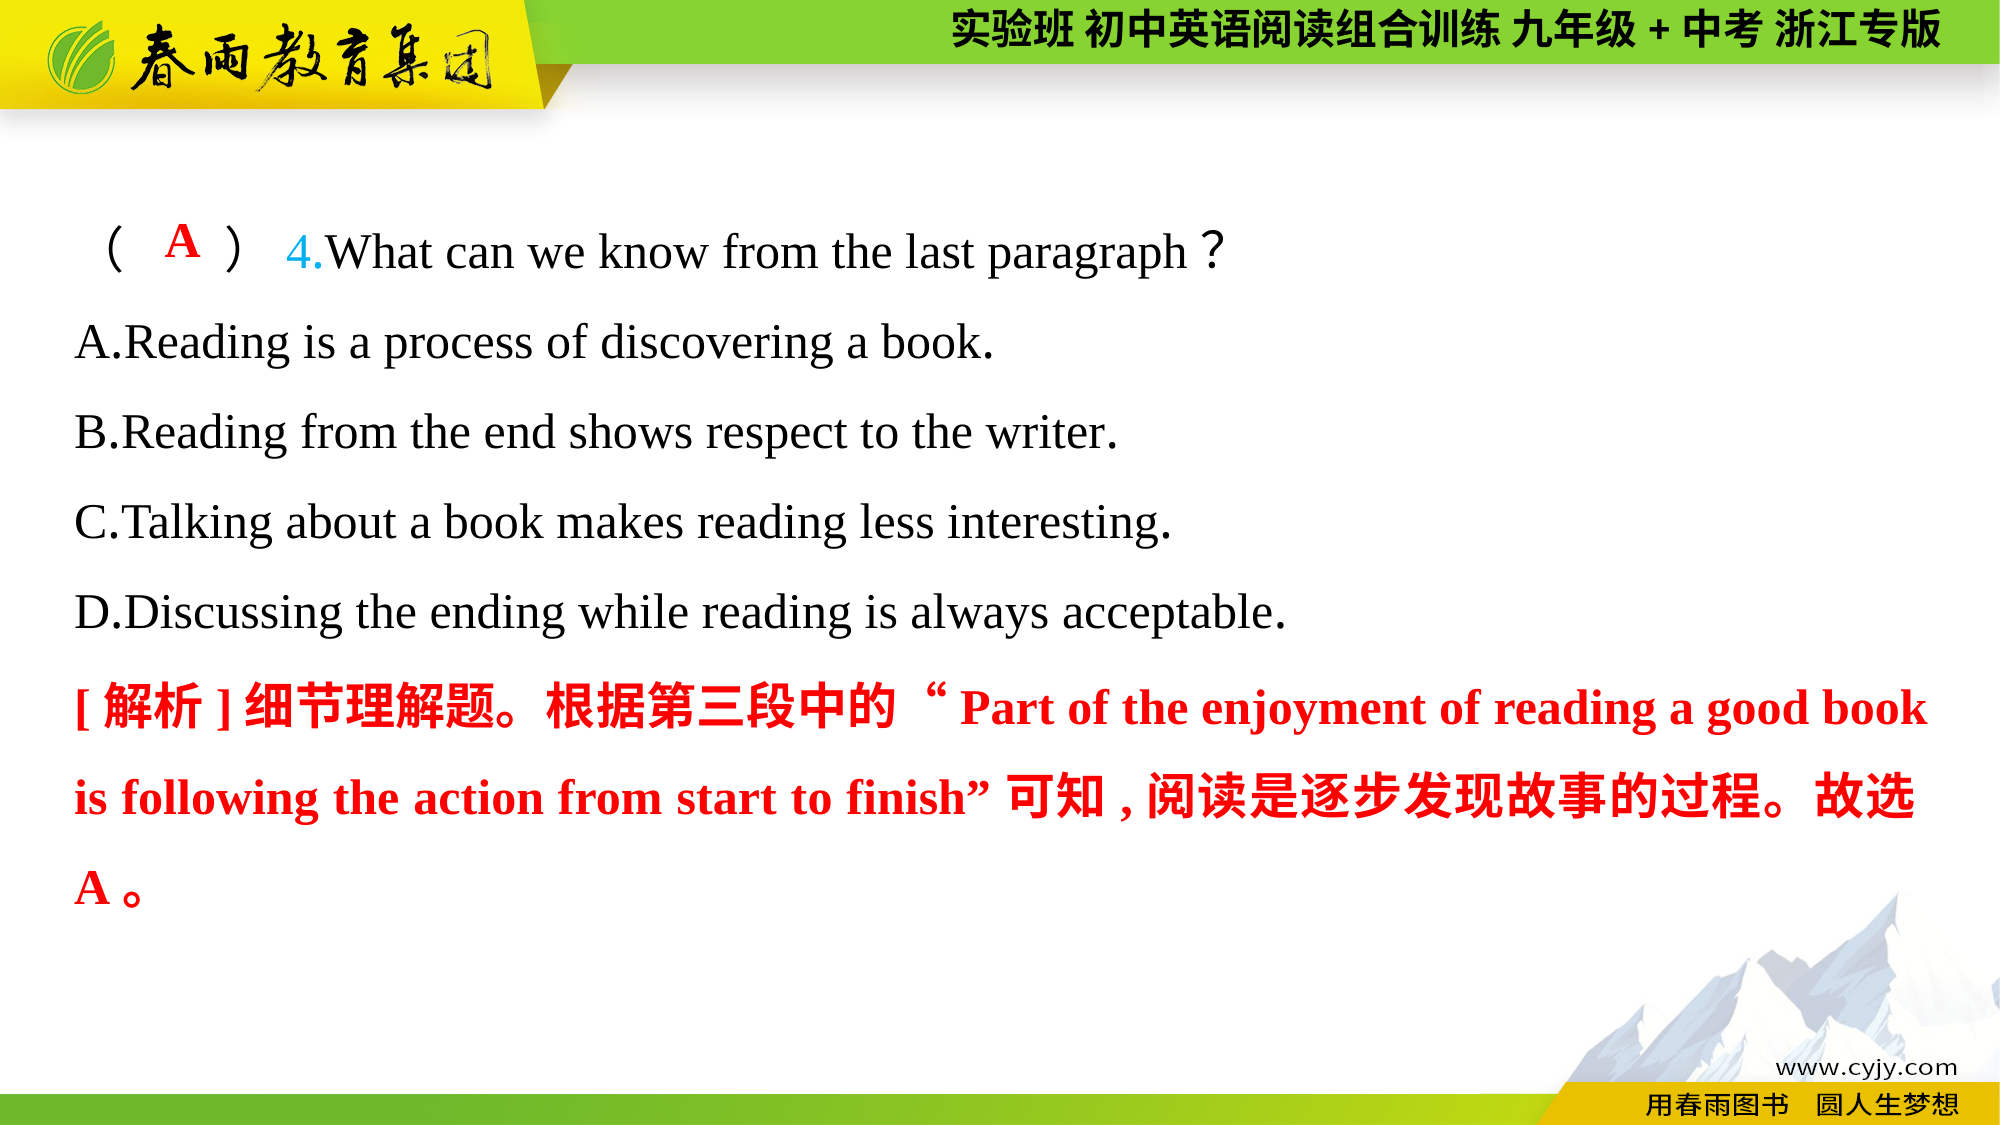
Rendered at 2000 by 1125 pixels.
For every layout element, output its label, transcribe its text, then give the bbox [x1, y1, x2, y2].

text_box [解析]细节理解题。根据第三段中的“Part of the enjoyment of reading a good book is following the action from start to finish”可知,阅读是逐步发现故事的过程。故选A。 [59, 636, 1944, 922]
list （ ）4.What can we know from the last paragraph？ A.Reading is a process of discovering a book. B.Reading from the end shows respect to the writer. C.Talking about a book makes reading less interesting. D.Discussing the ending while reading is always acceptable. [59, 181, 1944, 636]
picture [0, 0, 2000, 1125]
text_box A [149, 200, 216, 276]
